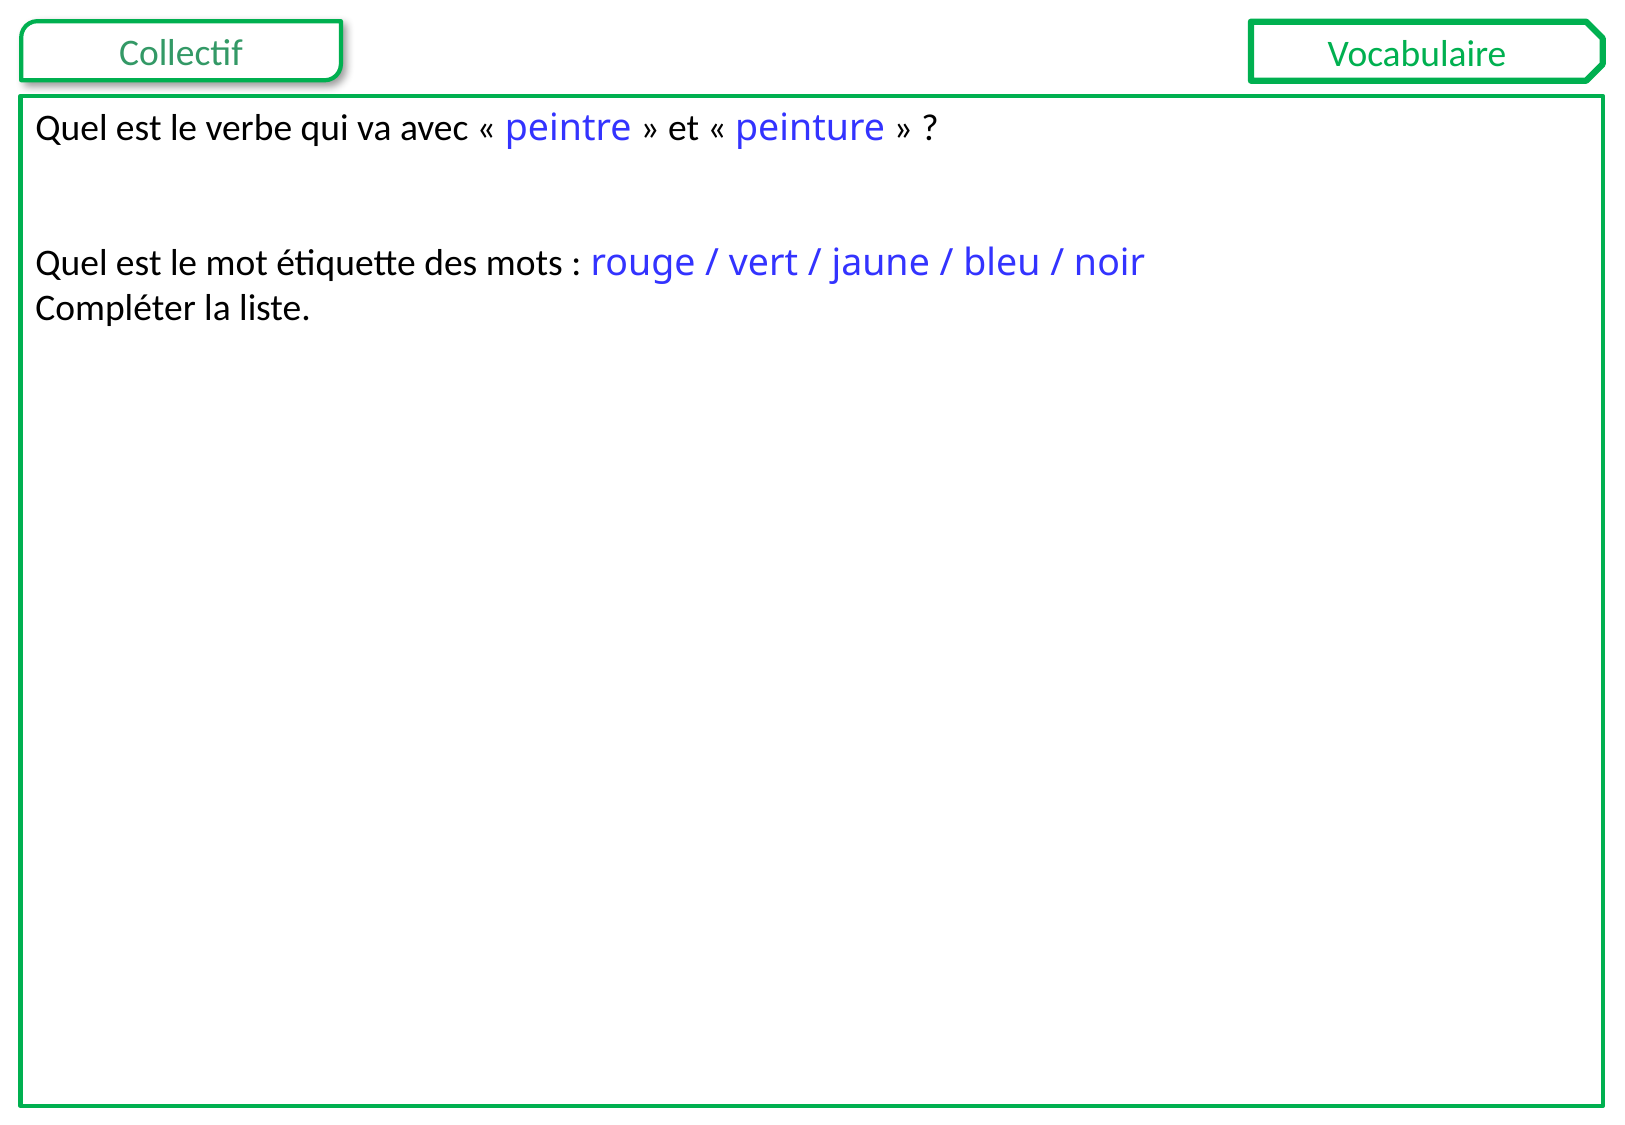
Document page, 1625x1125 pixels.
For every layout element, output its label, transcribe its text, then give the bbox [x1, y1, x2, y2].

list Vocabulaire [1250, 21, 1584, 81]
list Quel est le verbe qui va avec « peintre » et « peinture » ? Quel est le mot étiquette des mots : rouge / vert / jaune / bleu / noir Compléter la liste. [18, 94, 1605, 1108]
